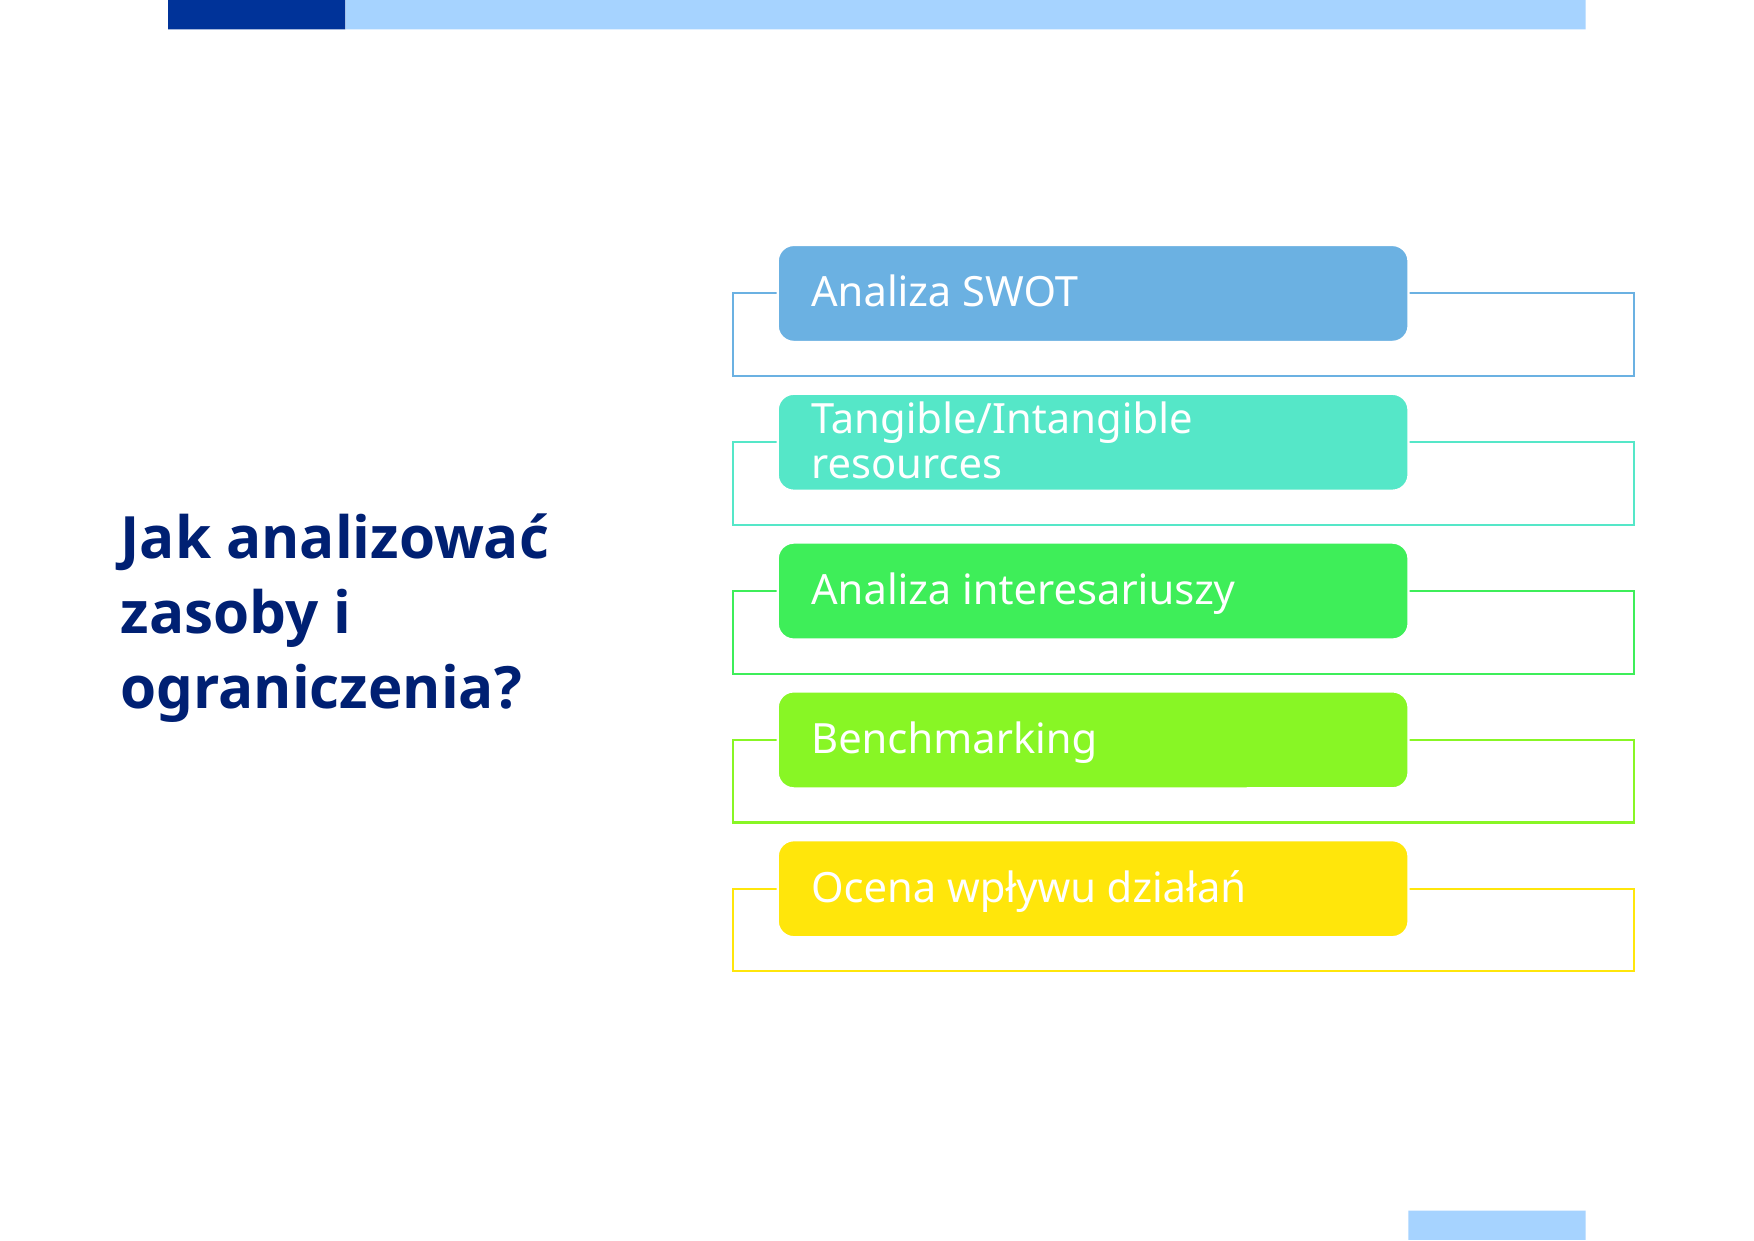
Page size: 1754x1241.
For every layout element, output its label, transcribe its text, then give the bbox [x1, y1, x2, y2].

title Jak analizować zasoby i ograniczenia? [120, 206, 606, 1008]
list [732, 52, 1634, 1164]
